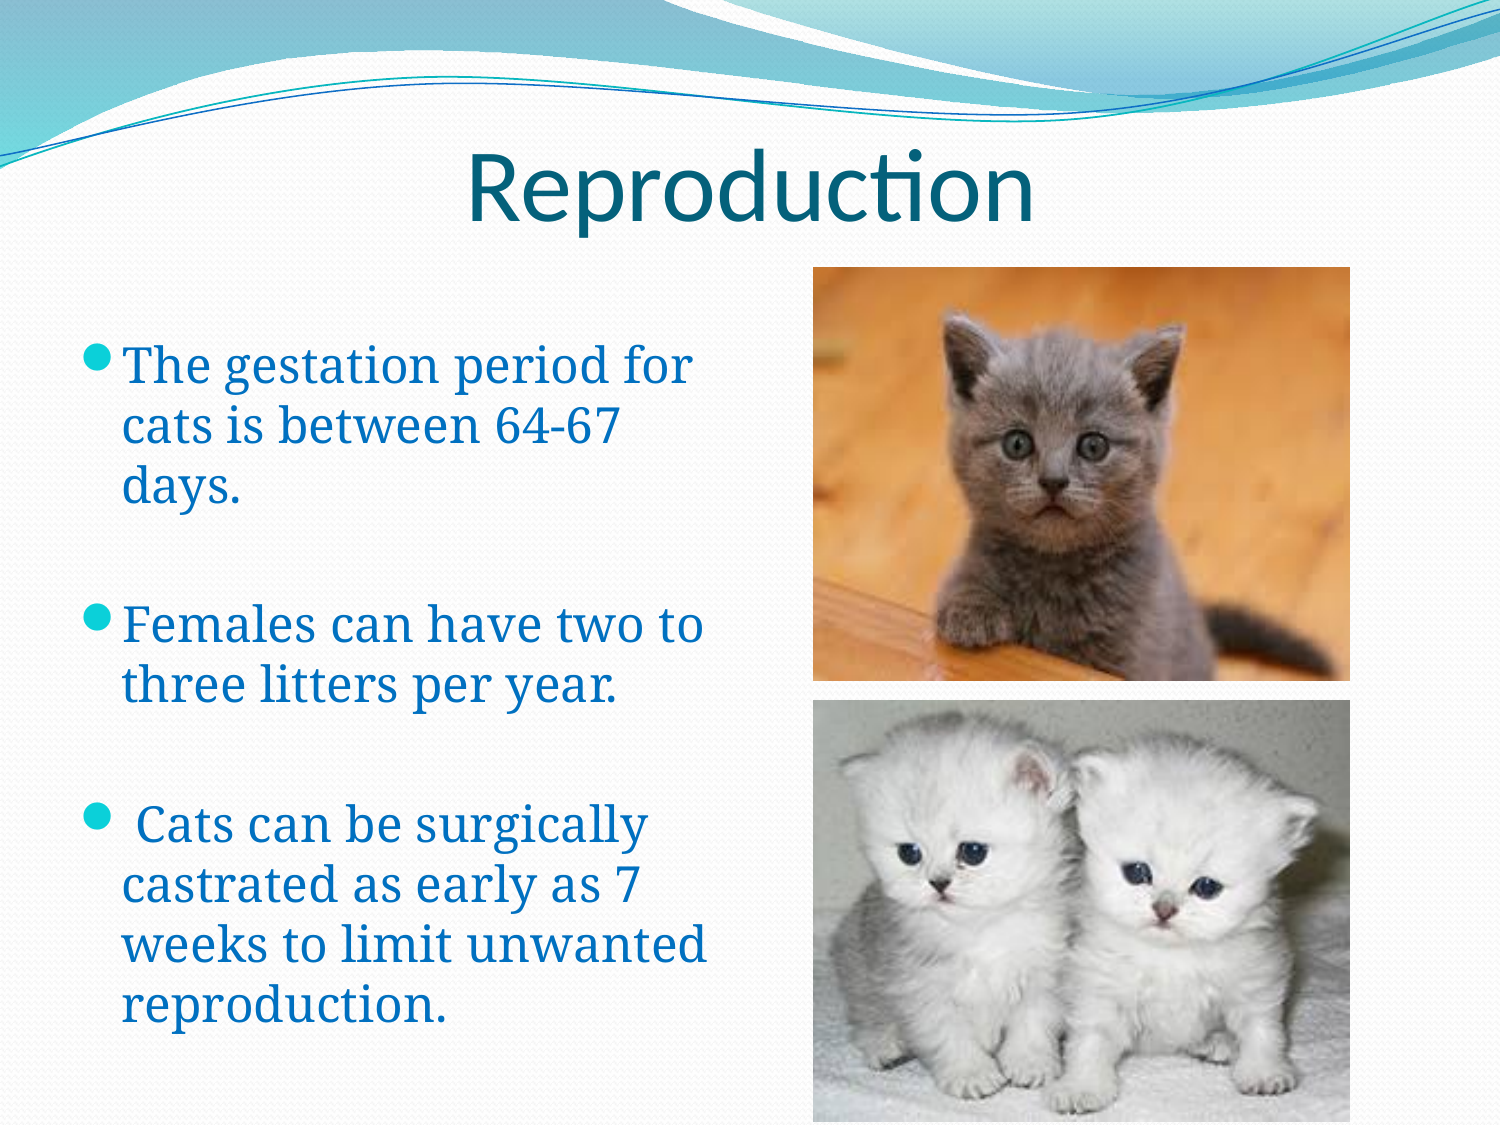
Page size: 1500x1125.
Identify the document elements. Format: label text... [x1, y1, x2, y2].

title Reproduction [88, 54, 1439, 243]
list The gestation period for cats is between 64-67 days. Females can have two to three litters per year. Cats can be surgically castrated as early as 7 weeks to limit unwanted reproduction. [64, 326, 728, 1054]
picture [812, 700, 1351, 1122]
picture [812, 266, 1351, 681]
